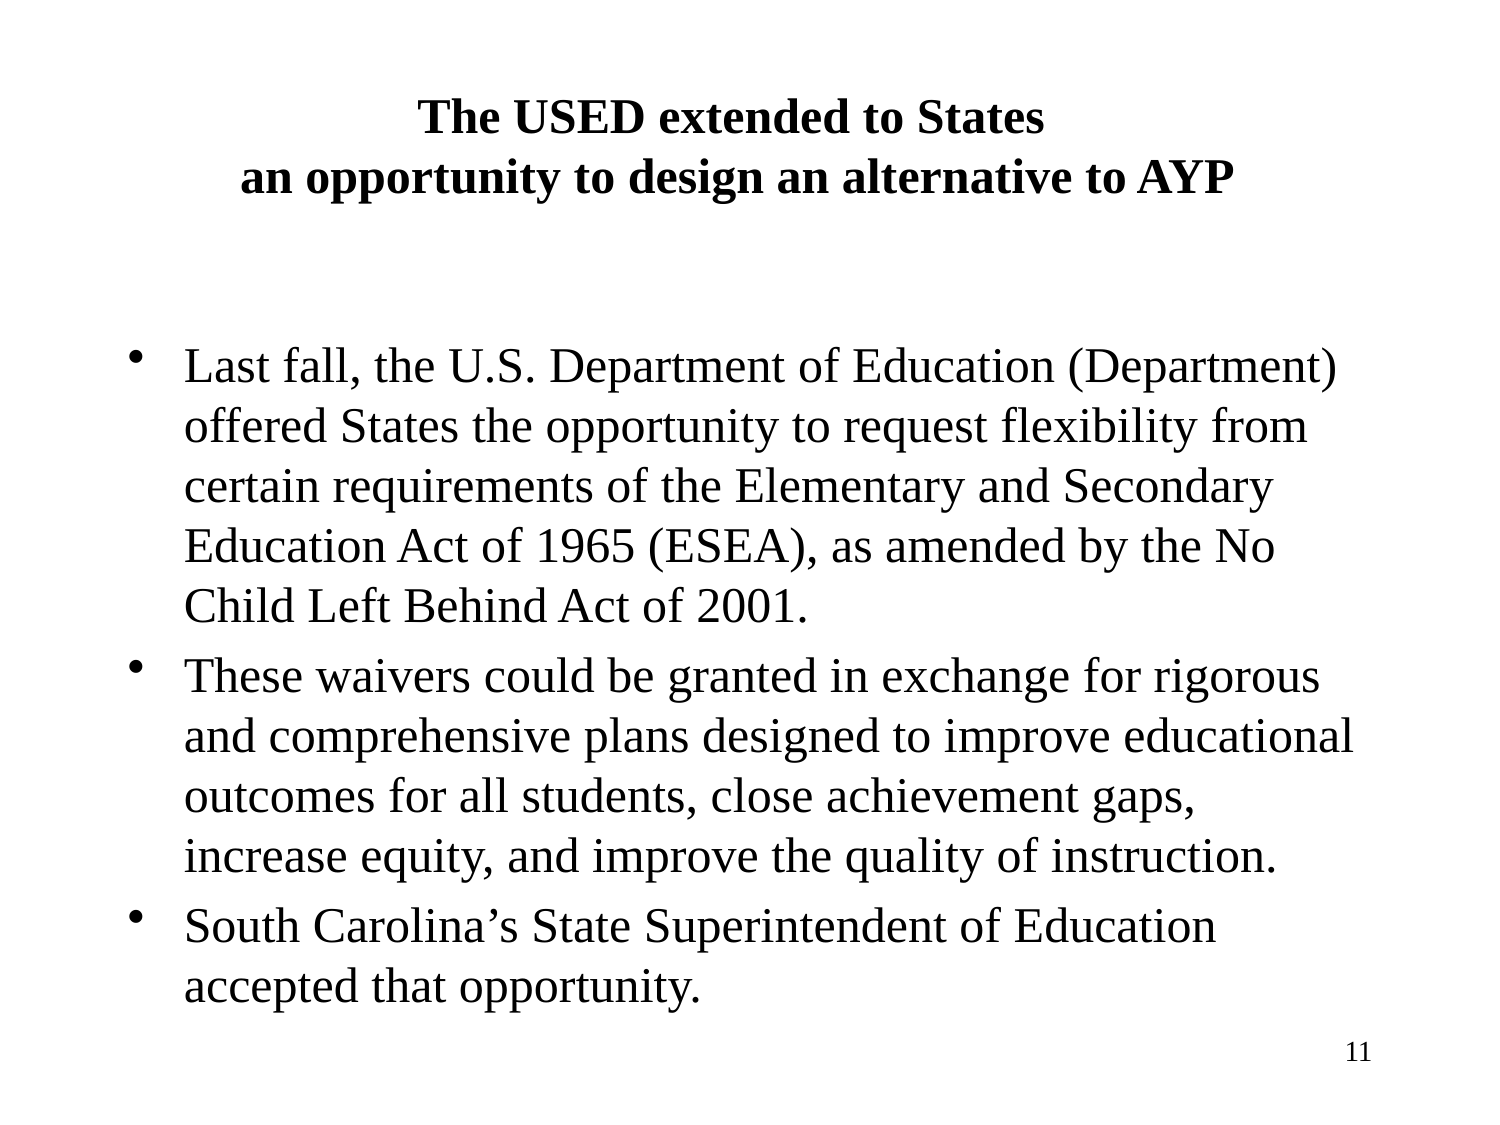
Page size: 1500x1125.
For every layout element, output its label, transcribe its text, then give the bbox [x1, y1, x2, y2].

list Last fall, the U.S. Department of Education (Department) offered States the opportunity to request flexibility from certain requirements of the Elementary and Secondary Education Act of 1965 (ESEA), as amended by the No Child Left Behind Act of 2001. These waivers could be granted in exchange for rigorous and comprehensive plans designed to improve educational outcomes for all students, close achievement gaps, increase equity, and improve the quality of instruction. South Carolina’s State Superintendent of Education accepted that opportunity. [112, 324, 1388, 1000]
title The USED extended to States an opportunity to design an alternative to AYP [37, 50, 1438, 238]
slide_number 11 [1074, 1025, 1388, 1100]
